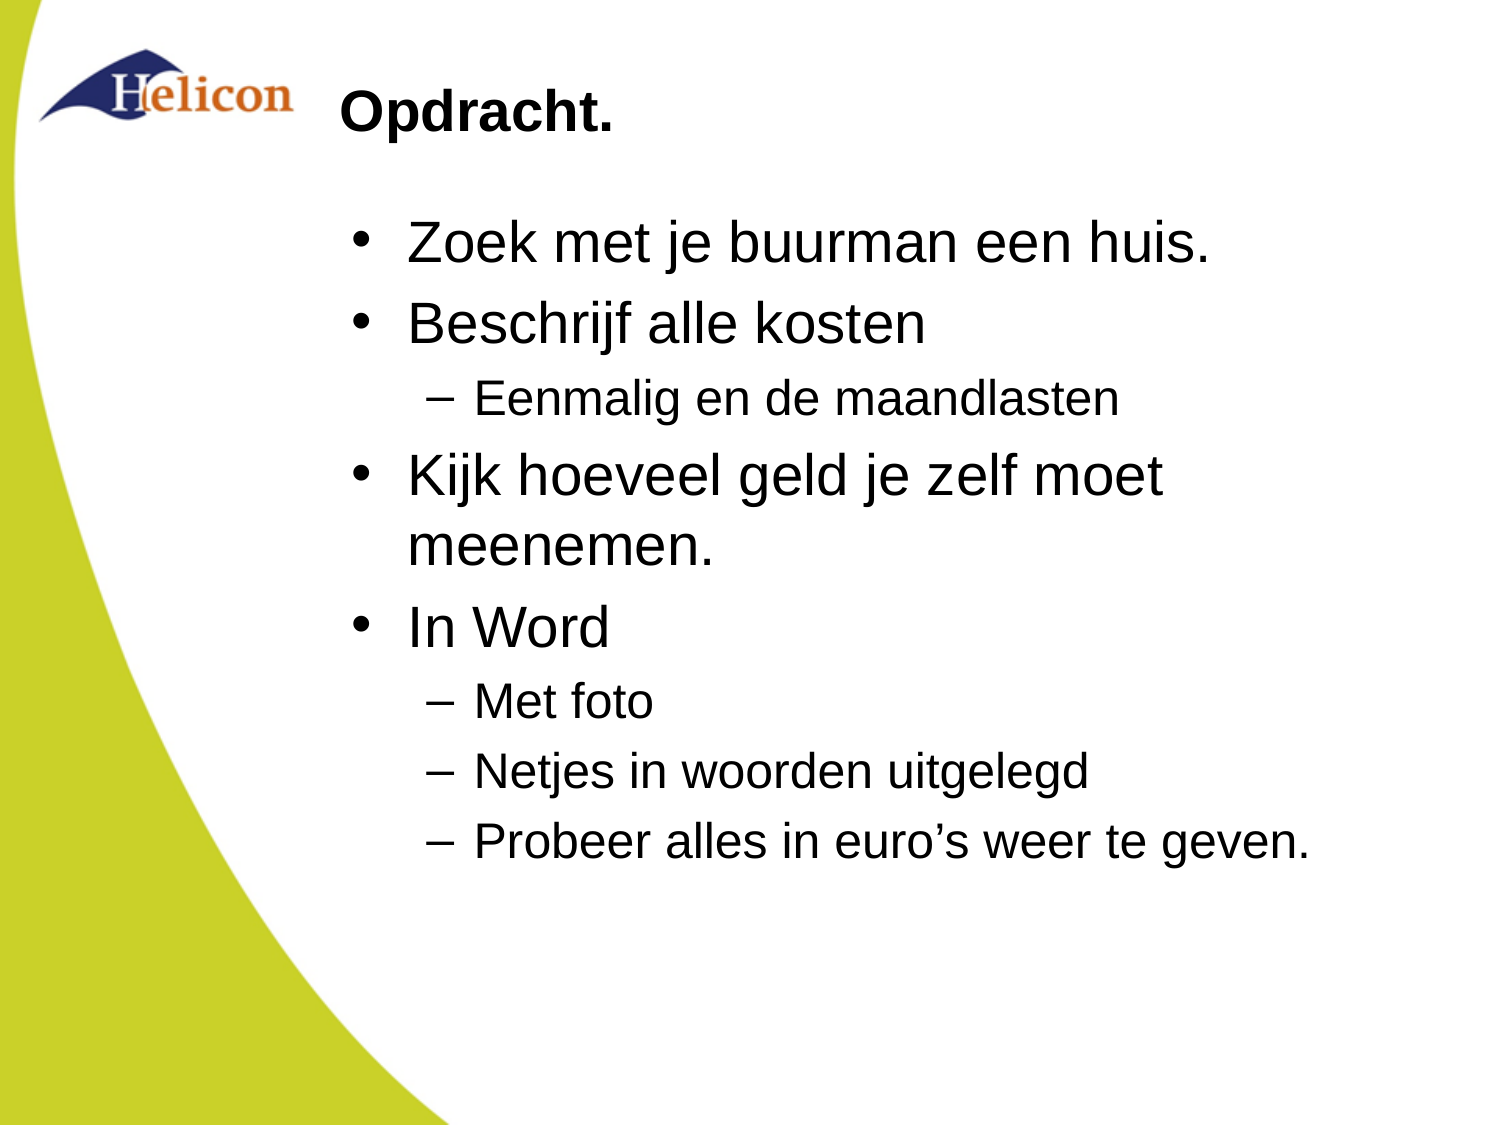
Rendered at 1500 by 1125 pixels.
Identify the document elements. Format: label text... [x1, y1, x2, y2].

picture [0, 0, 1500, 1125]
title Opdracht. [324, 54, 1415, 161]
list Zoek met je buurman een huis. Beschrijf alle kosten Eenmalig en de maandlasten Kijk hoeveel geld je zelf moet meenemen. In Word Met foto Netjes in woorden uitgelegd Probeer alles in euro’s weer te geven. [336, 196, 1425, 1005]
